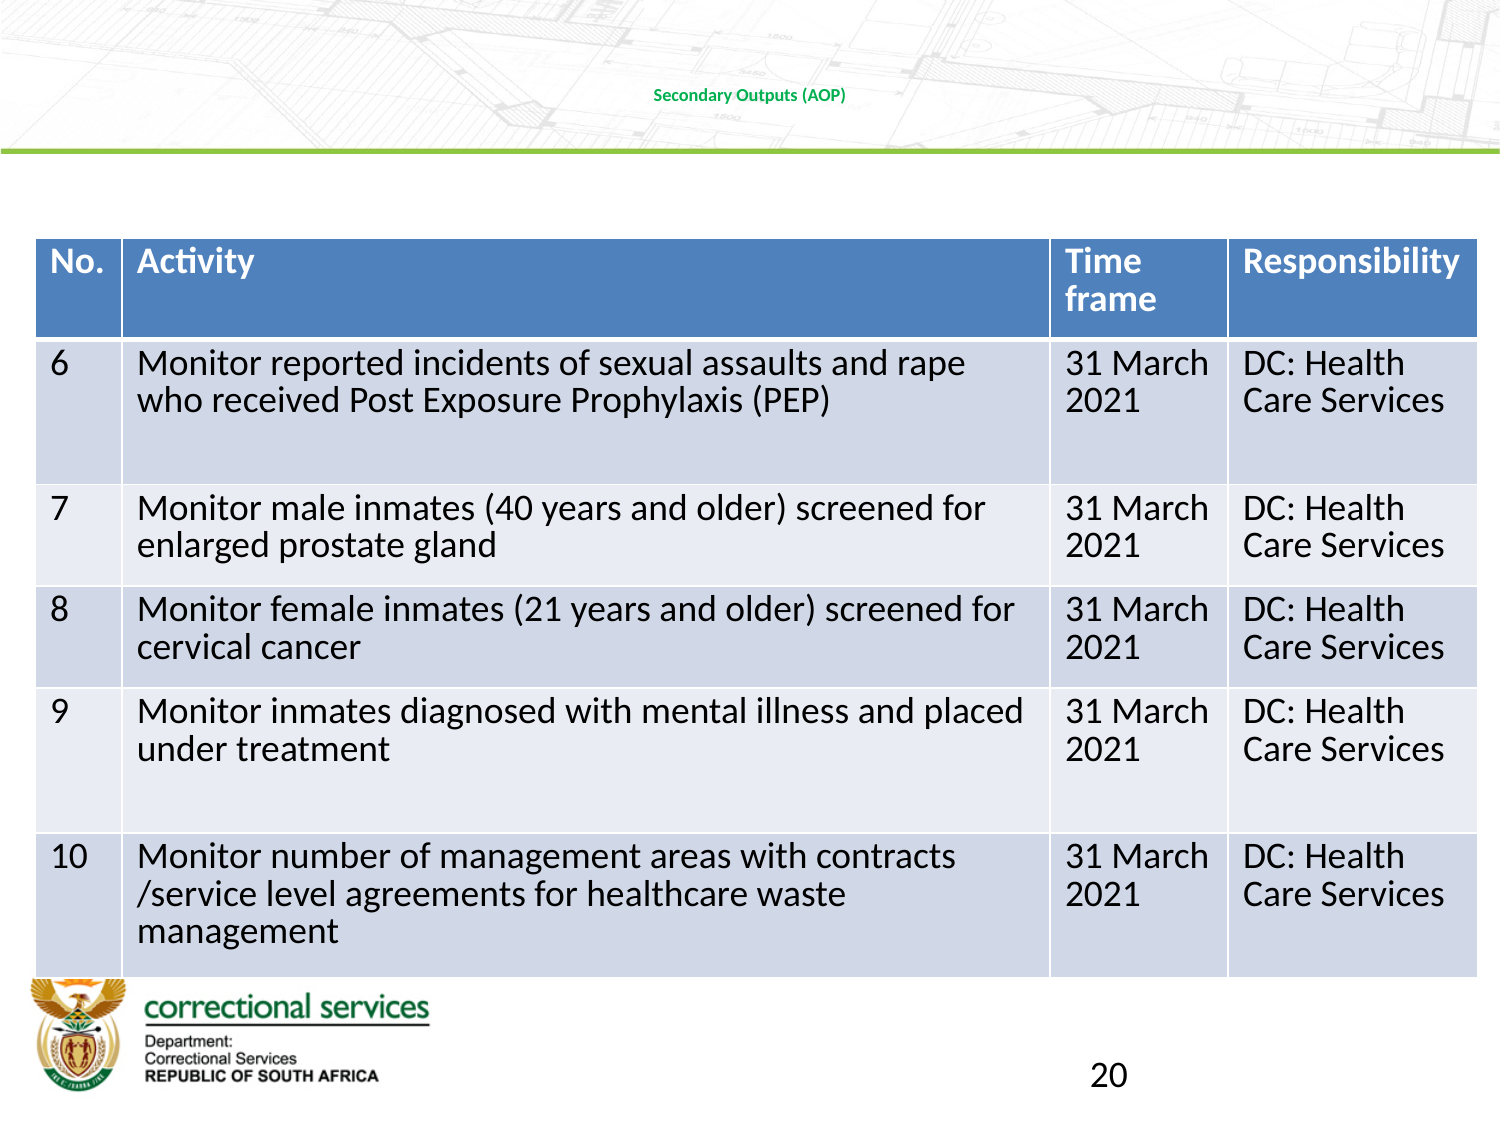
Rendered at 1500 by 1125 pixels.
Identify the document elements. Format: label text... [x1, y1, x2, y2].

table_cell DC: Health Care Services [1229, 485, 1477, 585]
table_cell Monitor number of management areas with contracts /service level agreements for healthcare waste management [123, 834, 1049, 977]
table_cell Monitor reported incidents of sexual assaults and rape who received Post Exposure Prophylaxis (PEP) [123, 342, 1049, 484]
title Secondary Outputs (AOP) [75, 30, 1425, 157]
footer [0, 1004, 1500, 1125]
table_header Responsibility [1229, 239, 1477, 337]
table_cell Monitor female inmates (21 years and older) screened for cervical cancer [123, 587, 1049, 687]
table_header No. [36, 239, 121, 337]
table_cell DC: Health Care Services [1229, 342, 1477, 484]
table_cell DC: Health Care Services [1229, 689, 1477, 832]
table_header Time frame [1051, 239, 1227, 337]
table_cell 31 March 2021 [1051, 689, 1227, 832]
picture [0, 936, 481, 1004]
table_header Activity [123, 239, 1049, 337]
table_cell 9 [36, 689, 121, 832]
table_cell 31 March 2021 [1051, 587, 1227, 687]
table_cell Monitor male inmates (40 years and older) screened for enlarged prostate gland [123, 485, 1049, 585]
picture [0, 0, 1500, 154]
table_cell 31 March 2021 [1051, 342, 1227, 484]
table_cell 6 [36, 342, 121, 484]
table_cell DC: Health Care Services [1229, 834, 1477, 977]
slide_number 20 [1074, 1042, 1425, 1103]
table_cell Monitor inmates diagnosed with mental illness and placed under treatment [123, 689, 1049, 832]
table_cell DC: Health Care Services [1229, 587, 1477, 687]
table_cell 7 [36, 485, 121, 585]
table_cell 31 March 2021 [1051, 485, 1227, 585]
table_cell 8 [36, 587, 121, 687]
table_cell 31 March 2021 [1051, 834, 1227, 977]
table_cell 10 [36, 834, 121, 977]
